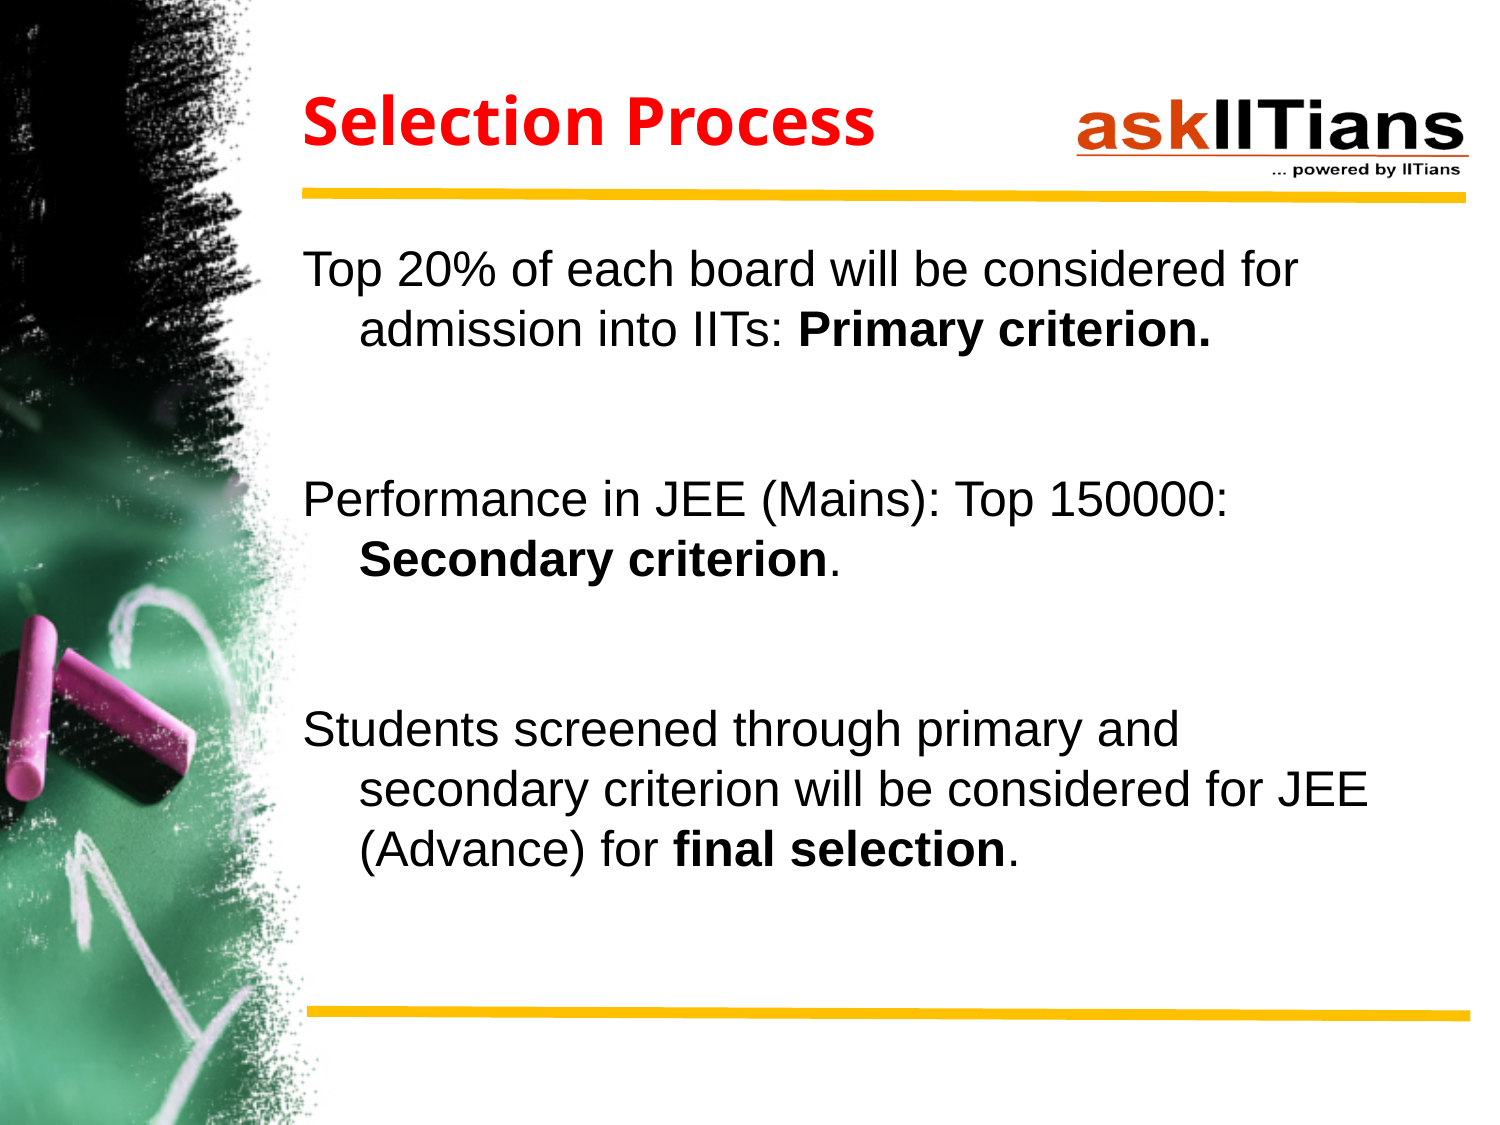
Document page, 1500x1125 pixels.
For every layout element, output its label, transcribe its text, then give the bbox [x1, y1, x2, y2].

picture [0, 0, 1500, 1125]
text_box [301, 192, 949, 198]
title Selection Process [287, 49, 1438, 188]
list Top 20% of each board will be considered for admission into IITs: Primary criterion. Performance in JEE (Mains): Top 150000: Secondary criterion. Students screened through primary and secondary criterion will be considered for JEE (Advance) for final selection. [287, 228, 1438, 980]
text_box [306, 1011, 1471, 1017]
